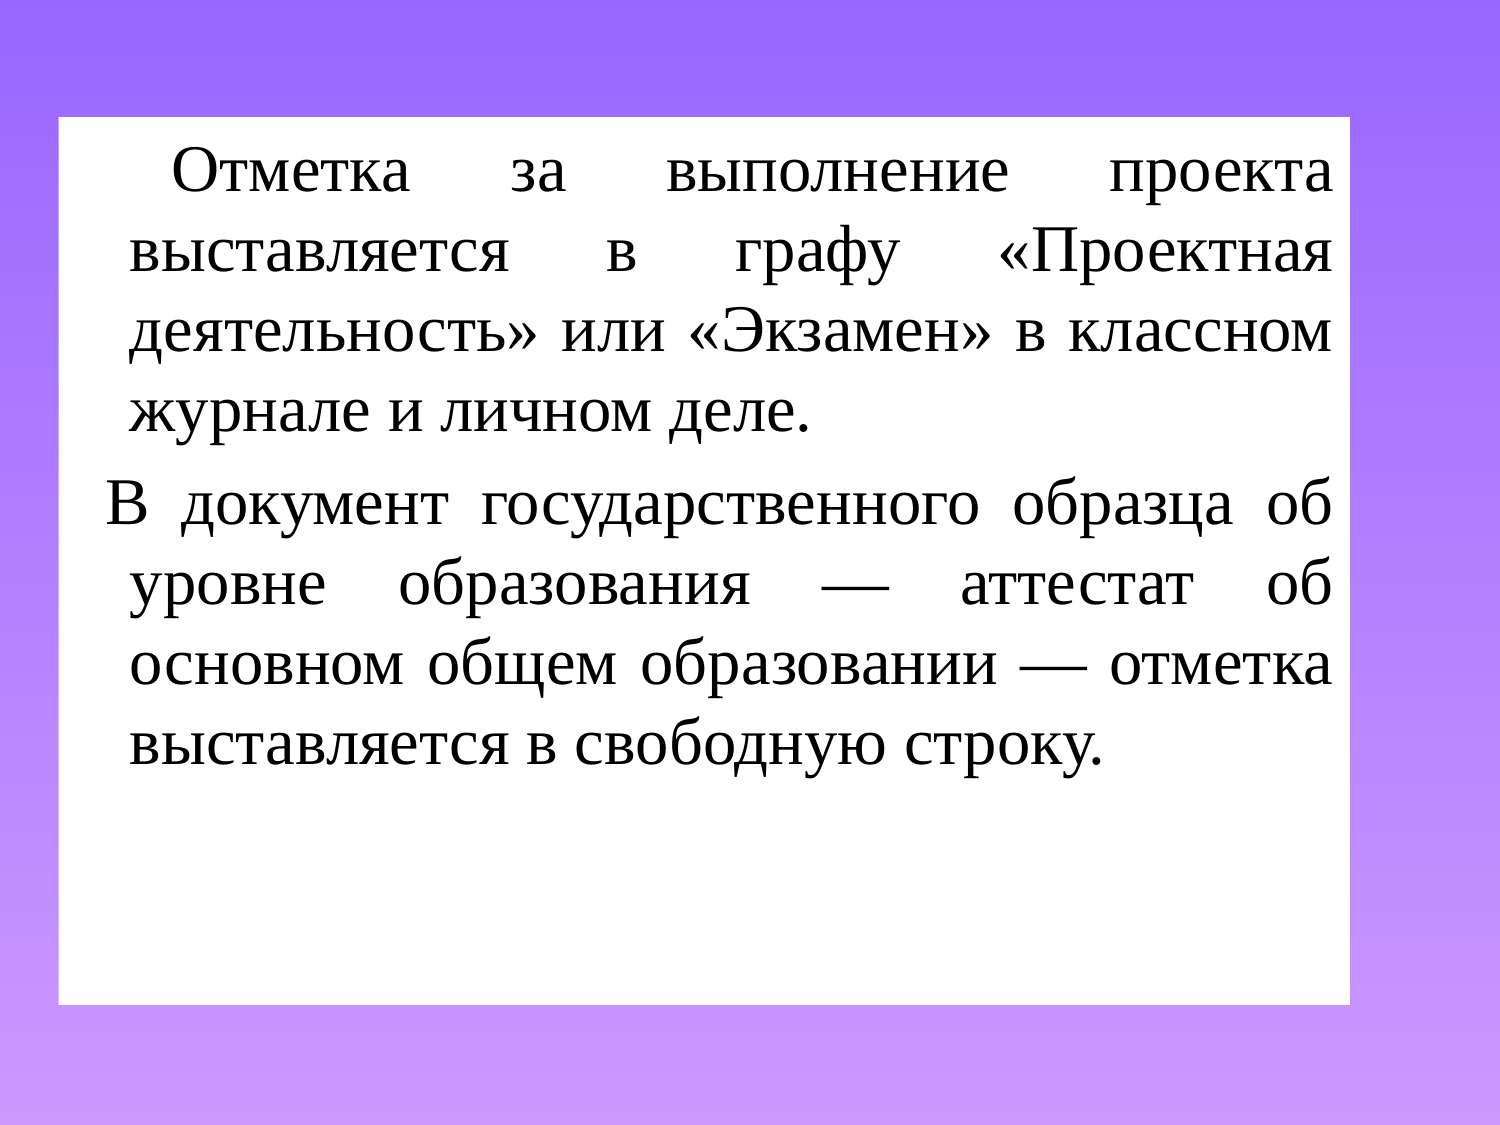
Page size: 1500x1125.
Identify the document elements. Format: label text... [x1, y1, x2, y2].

list Отметка за выполнение проекта выставляется в графу «Проектная деятельность» или «Экзамен» в классном журнале и личном деле. В документ государственного образца об уровне образования — аттестат об основном общем образовании — отметка выставляется в свободную строку. [58, 117, 1350, 1005]
